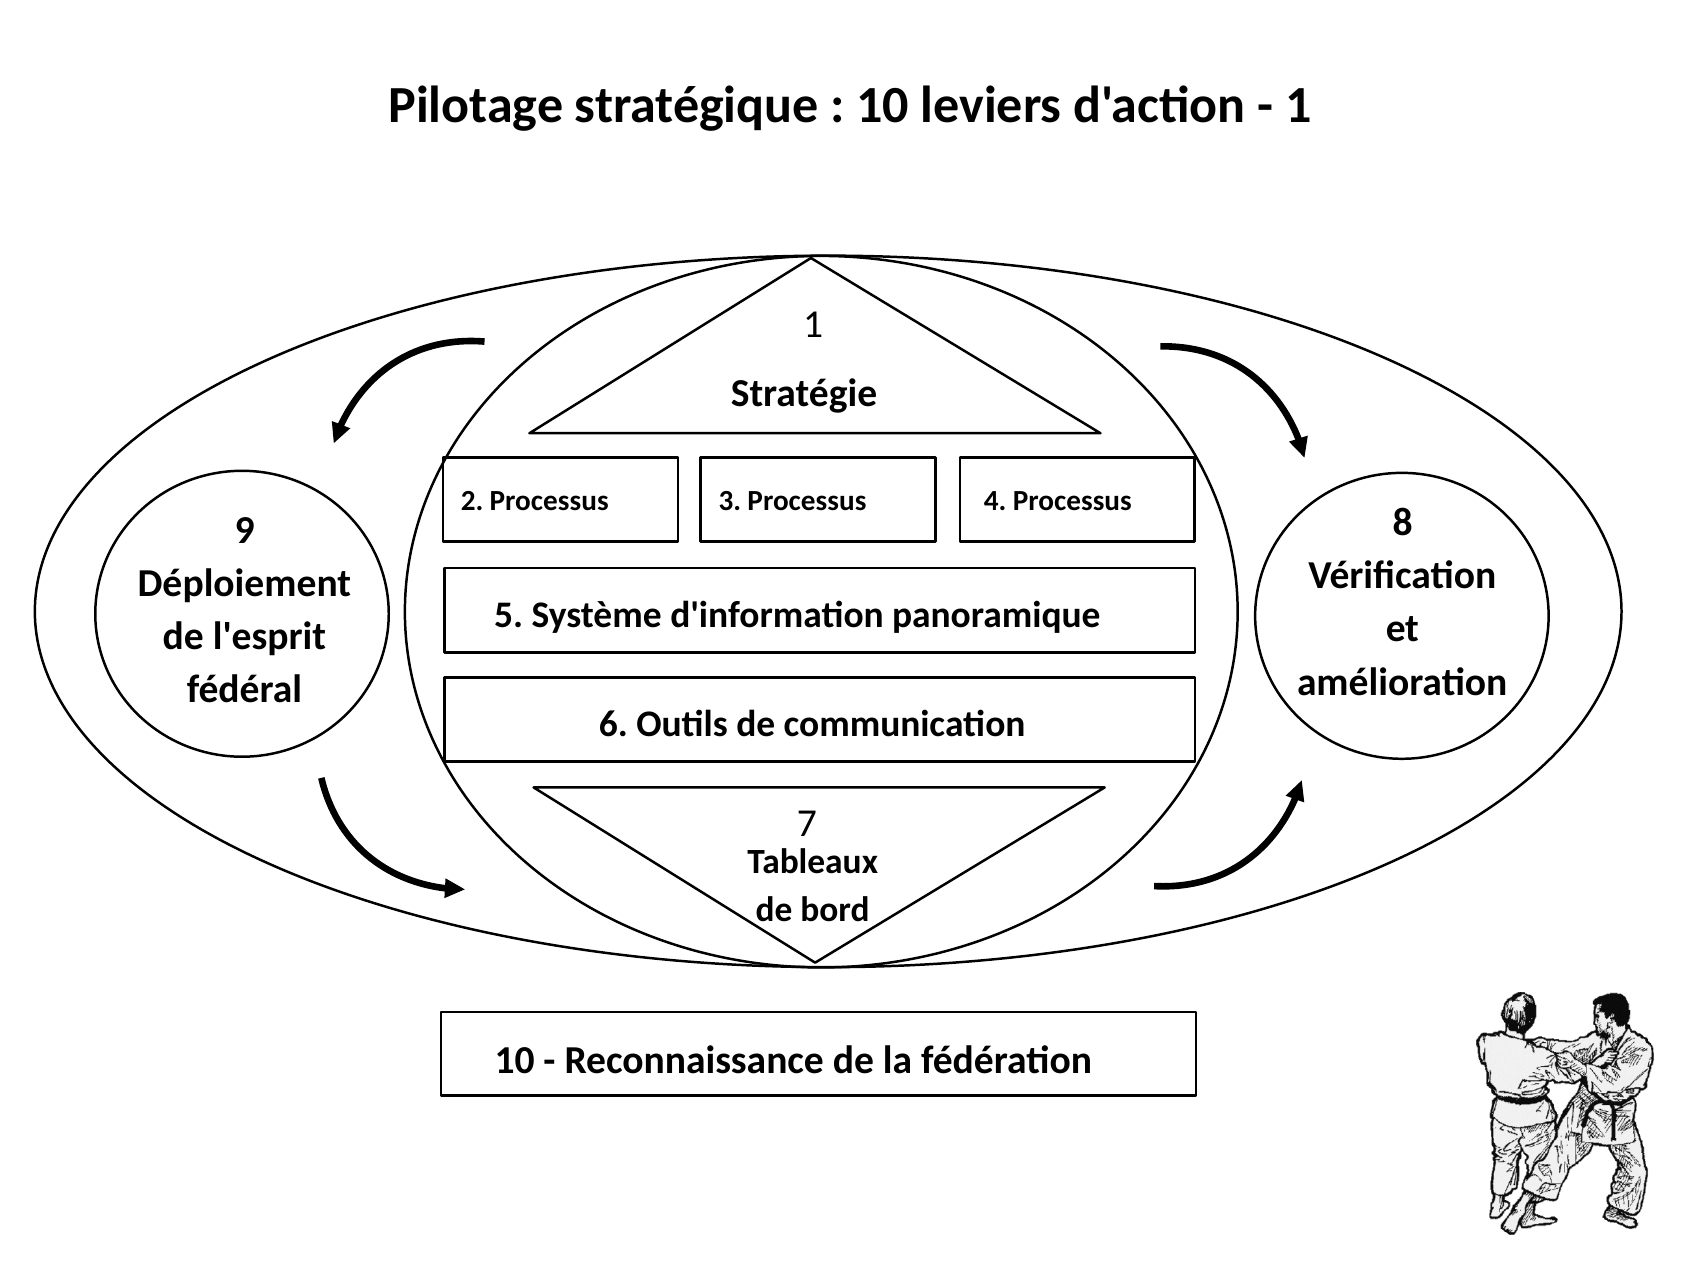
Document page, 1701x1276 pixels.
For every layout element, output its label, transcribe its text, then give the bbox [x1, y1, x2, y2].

picture [1476, 991, 1654, 1235]
text_box Pilotage stratégique : 10 leviers d'action - 1 [0, 70, 1701, 142]
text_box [34, 255, 1622, 1096]
